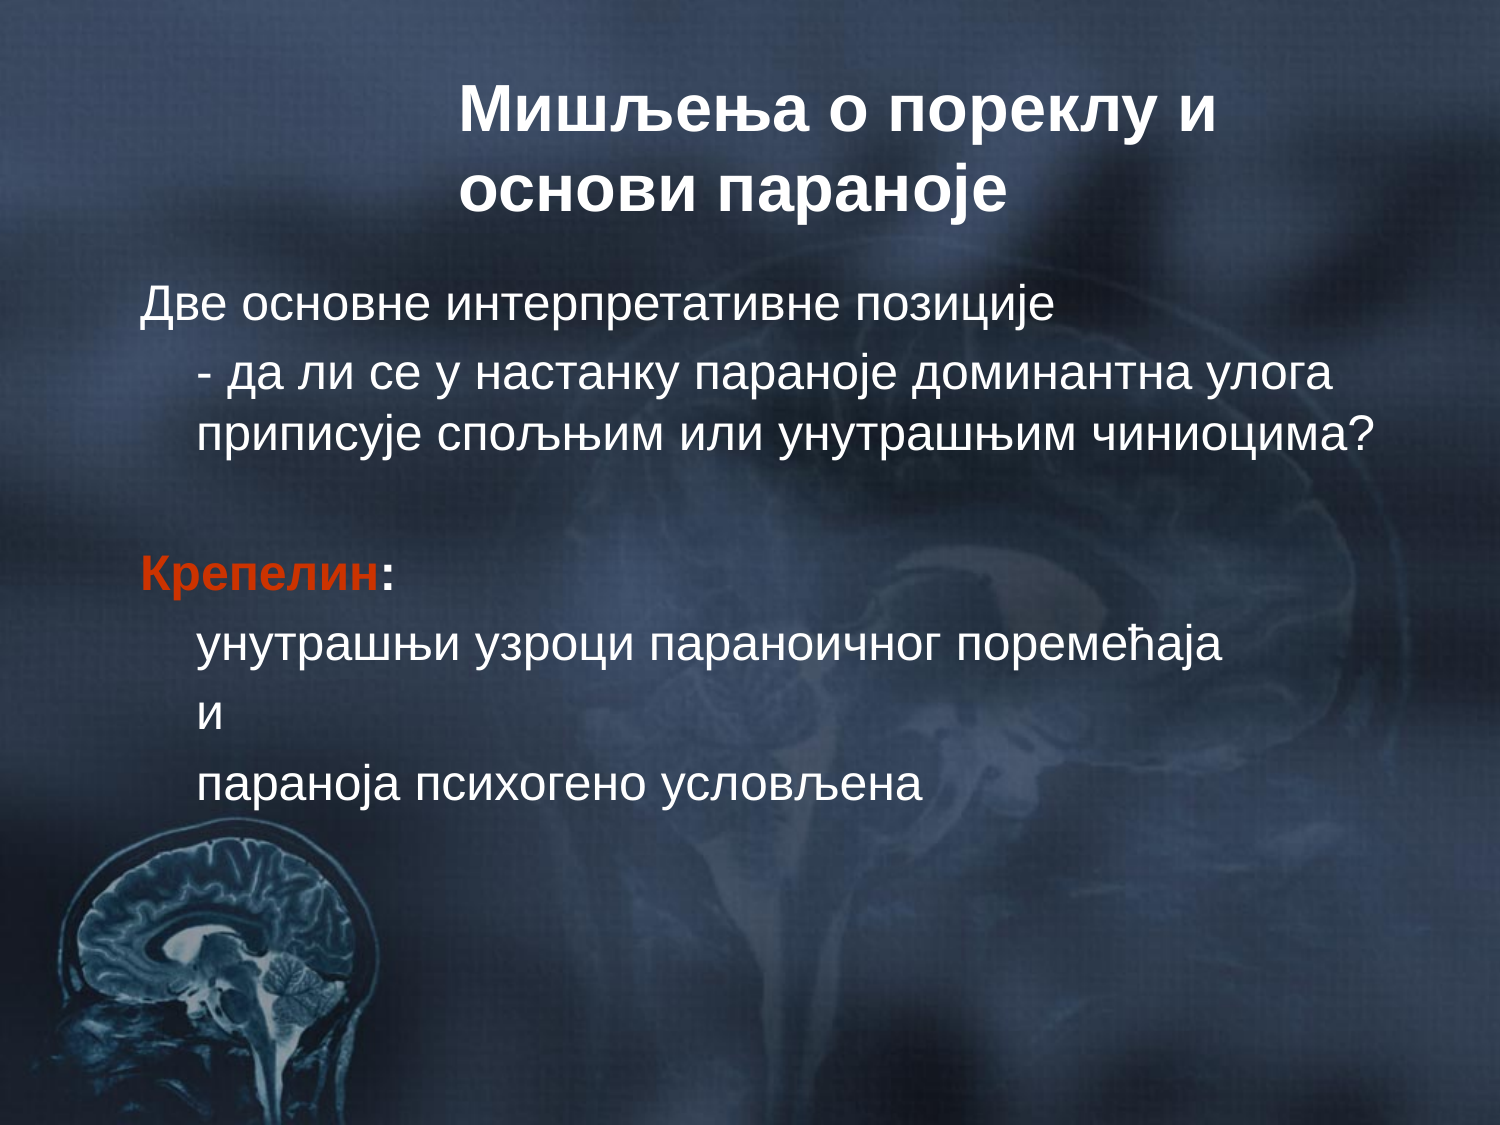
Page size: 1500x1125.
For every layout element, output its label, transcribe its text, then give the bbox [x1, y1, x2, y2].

picture [0, 0, 1500, 1125]
title Мишљења о пореклу и основи параноје [443, 44, 1480, 233]
list Две основне интерпретативне позиције - да ли се у настанку параноје доминантна улога приписује спољњим или унутрашњим чиниоцима? Крепелин: унутрашњи узроци параноичног поремећаја и параноја психогено условљена [124, 262, 1480, 1006]
